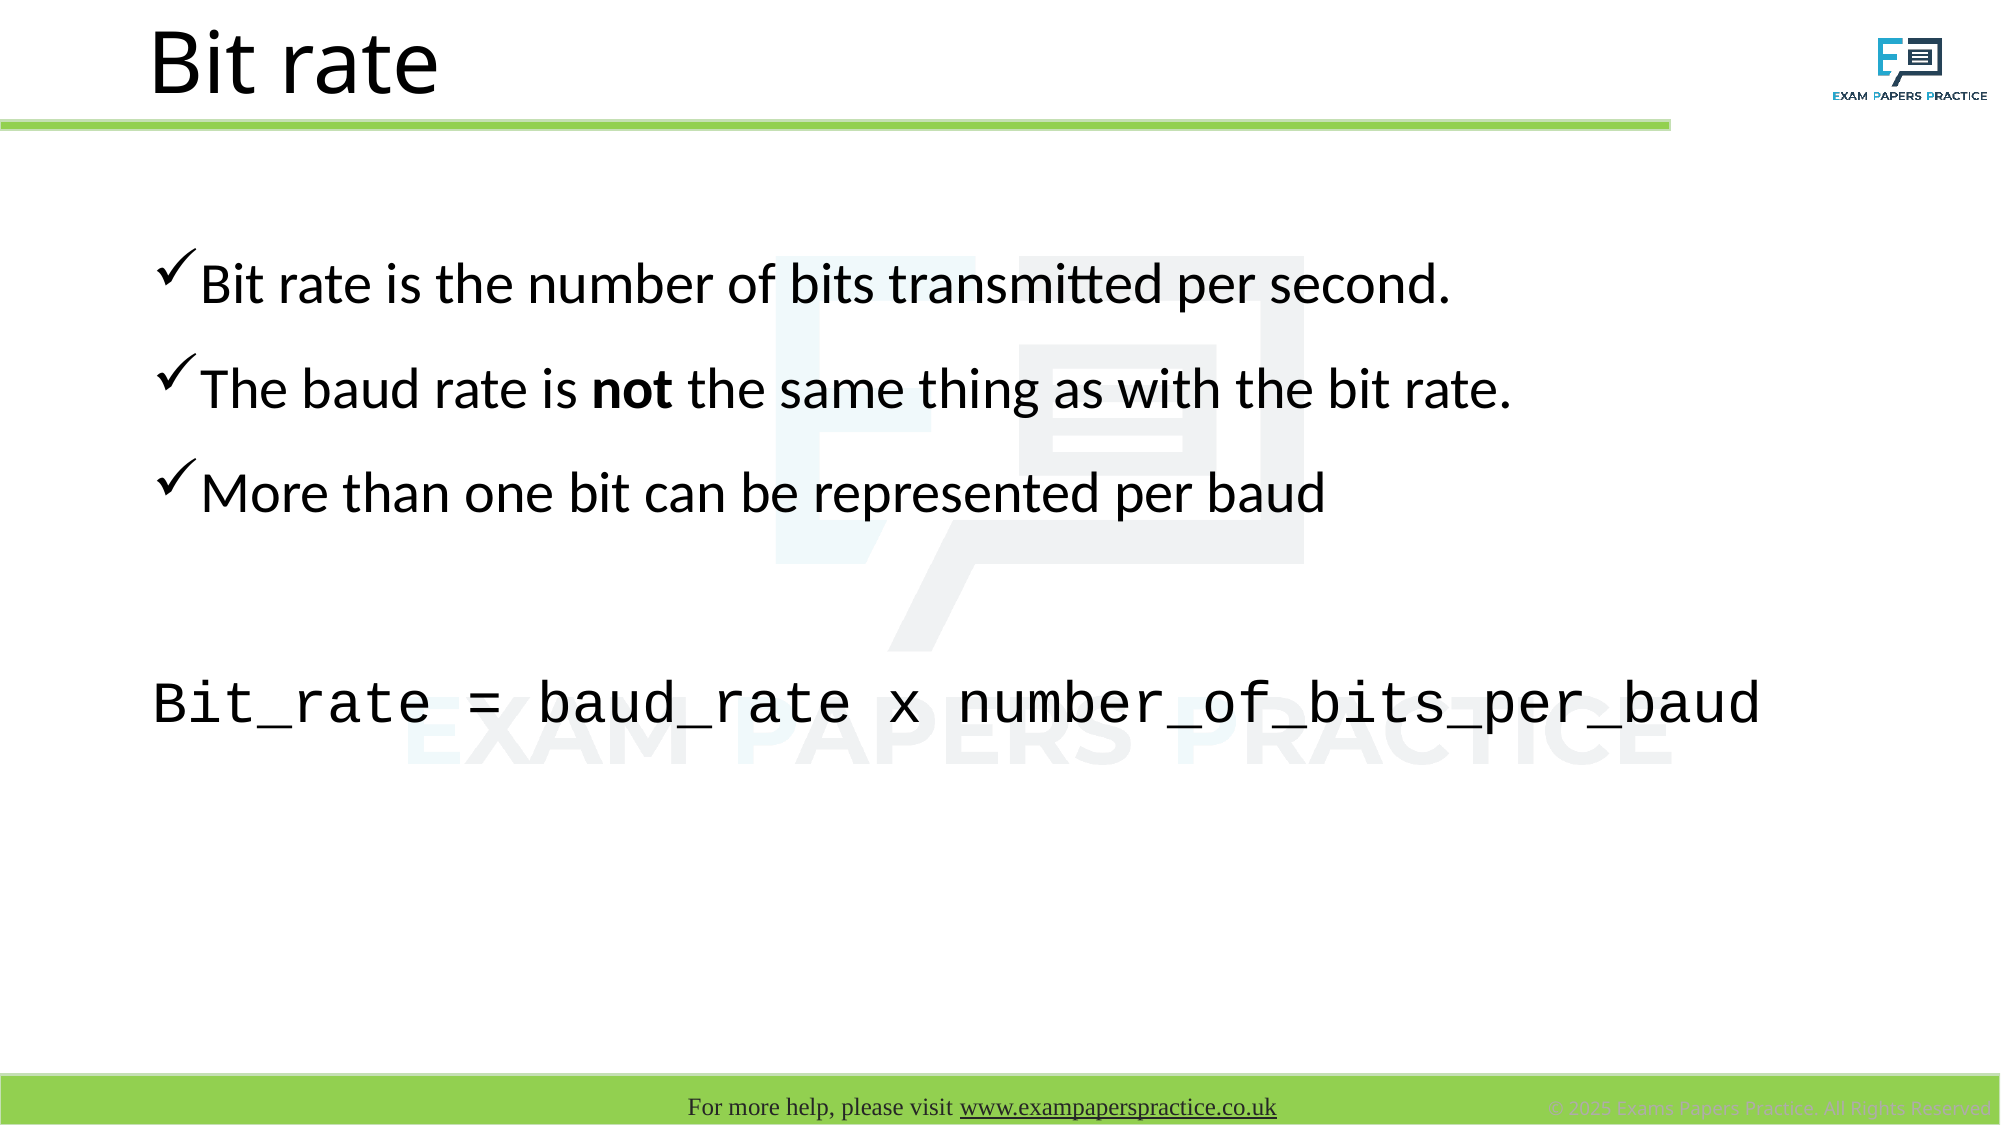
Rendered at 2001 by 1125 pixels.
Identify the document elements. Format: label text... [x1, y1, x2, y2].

title Bit rate [132, 11, 1858, 121]
list Bit rate is the number of bits transmitted per second. The baud rate is not the same thing as with the bit rate. More than one bit can be represented per baud Bit_rate = baud_rate x number_of_bits_per_baud [137, 223, 1863, 938]
